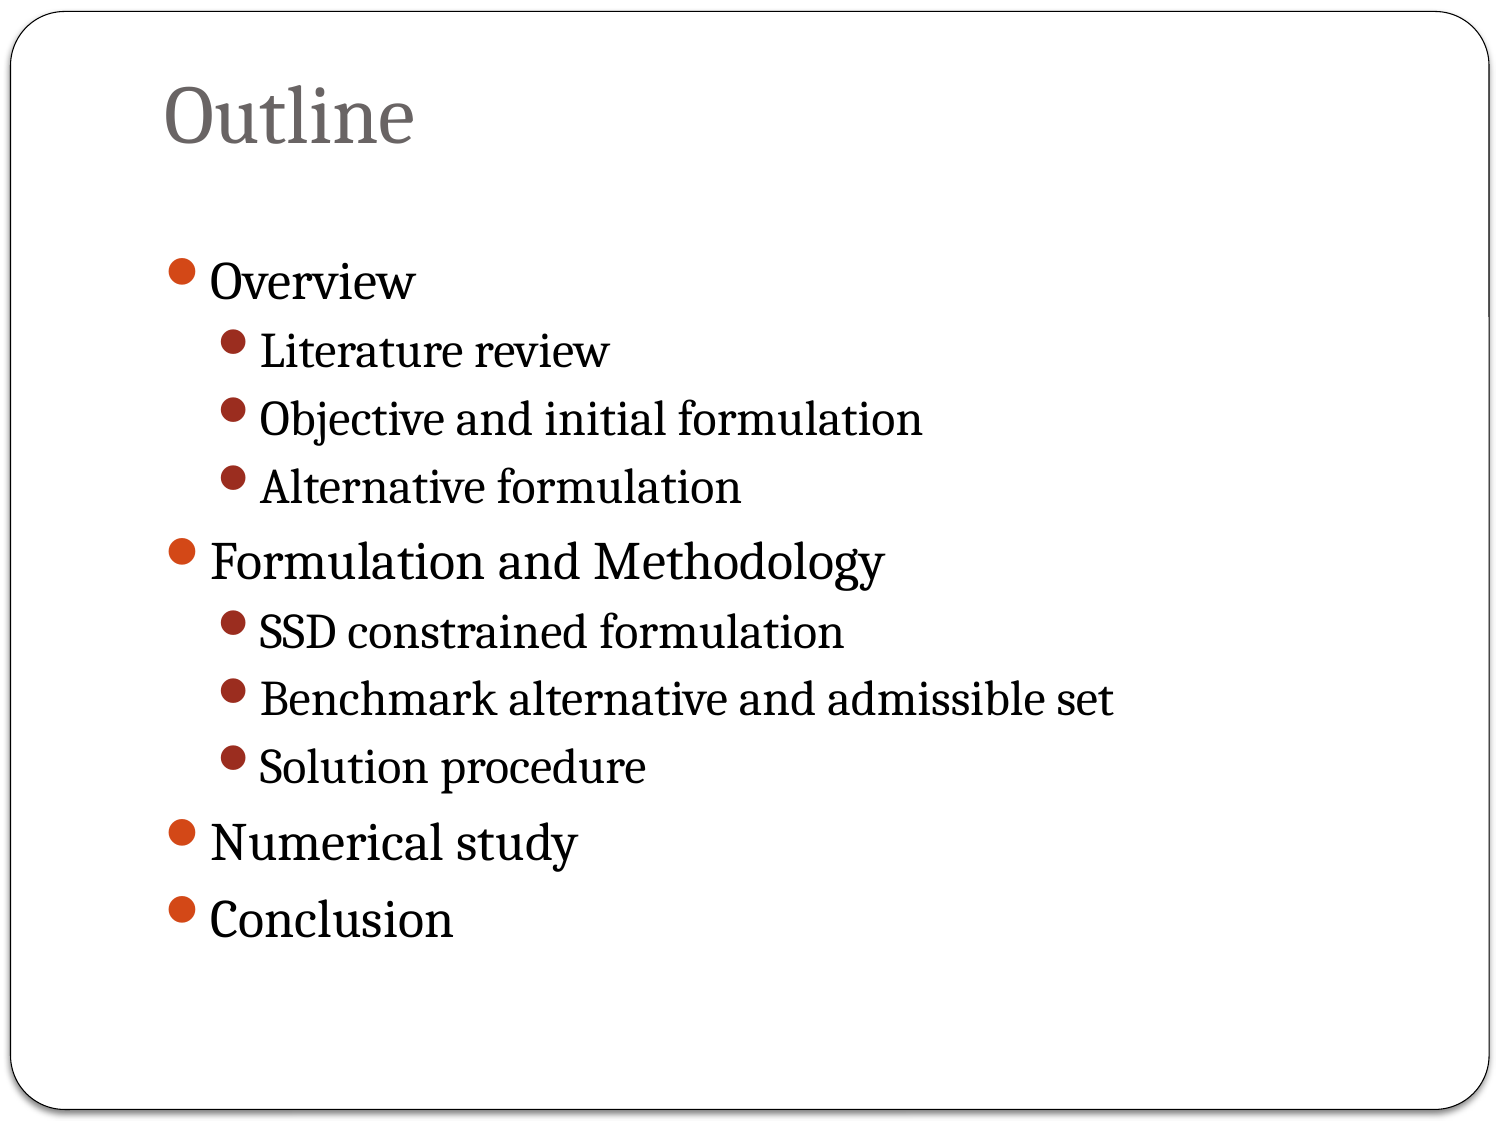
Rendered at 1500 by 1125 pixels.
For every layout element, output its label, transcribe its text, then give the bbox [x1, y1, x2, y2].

title Outline [150, 45, 1425, 175]
list Overview Literature review Objective and initial formulation Alternative formulation Formulation and Methodology SSD constrained formulation Benchmark alternative and admissible set Solution procedure Numerical study Conclusion [150, 237, 1425, 988]
